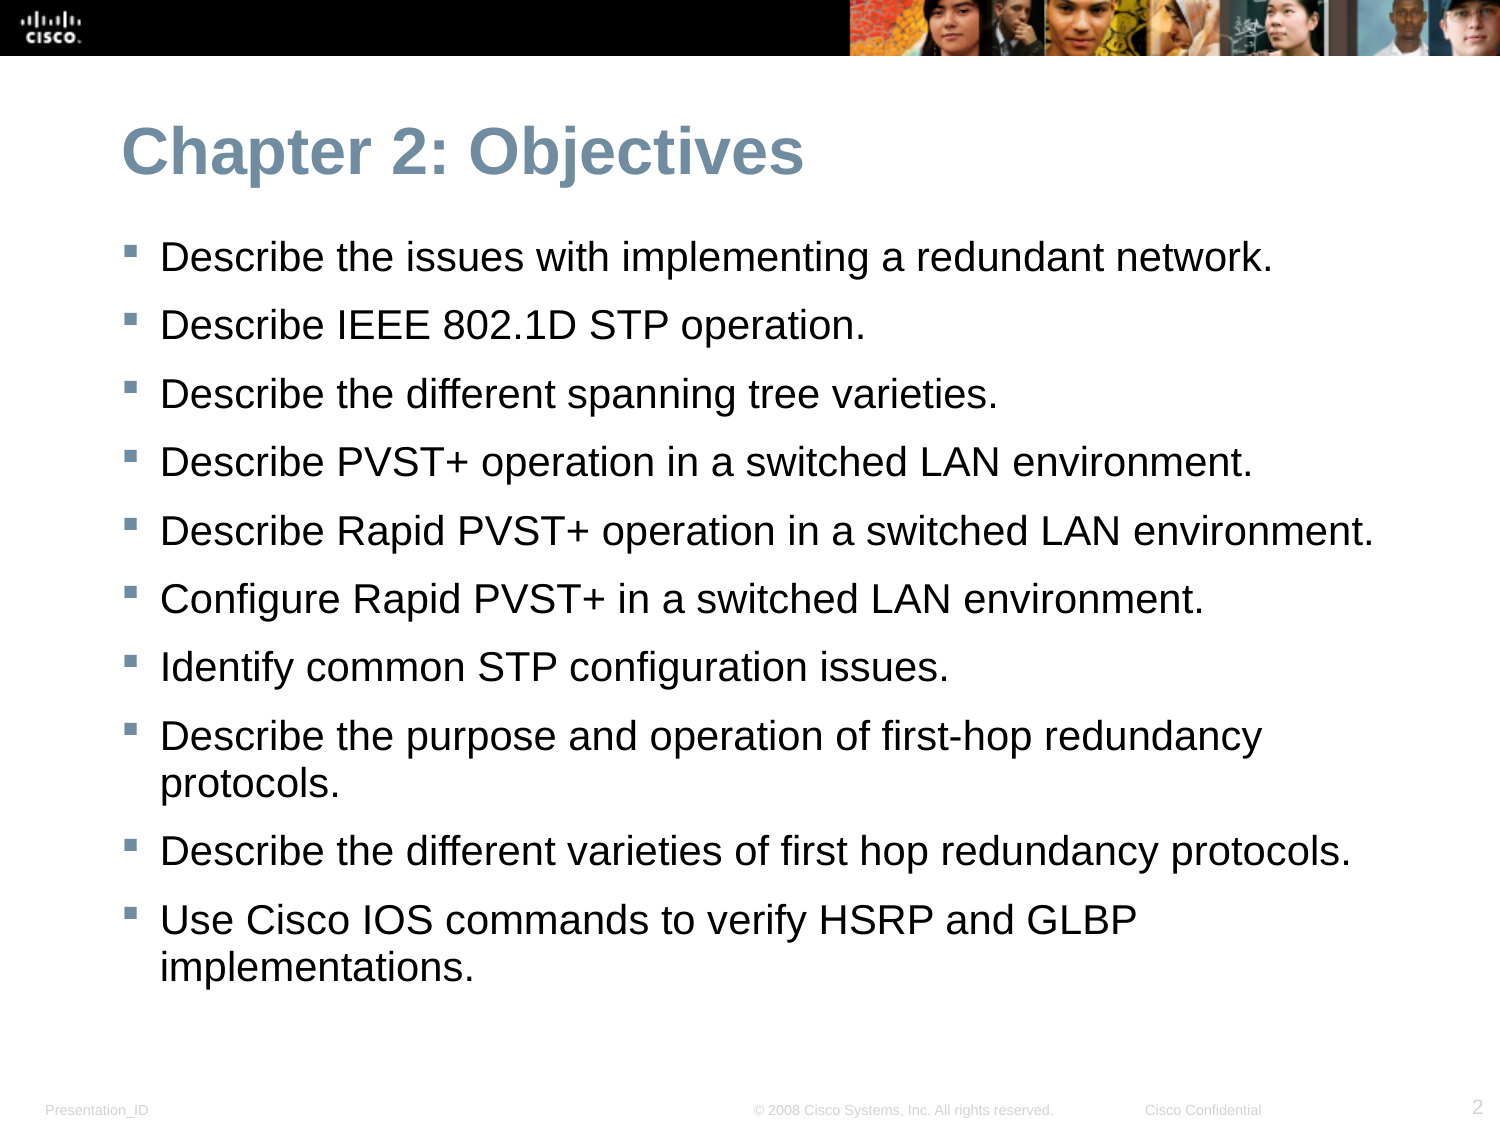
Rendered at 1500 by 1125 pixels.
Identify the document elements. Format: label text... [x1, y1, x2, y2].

title Chapter 2: Objectives [107, 57, 1444, 196]
list Describe the issues with implementing a redundant network. Describe IEEE 802.1D STP operation. Describe the different spanning tree varieties. Describe PVST+ operation in a switched LAN environment. Describe Rapid PVST+ operation in a switched LAN environment. Configure Rapid PVST+ in a switched LAN environment. Identify common STP configuration issues. Describe the purpose and operation of first-hop redundancy protocols. Describe the different varieties of first hop redundancy protocols. Use Cisco IOS commands to verify HSRP and GLBP implementations. [107, 226, 1411, 917]
picture [0, 0, 1500, 56]
